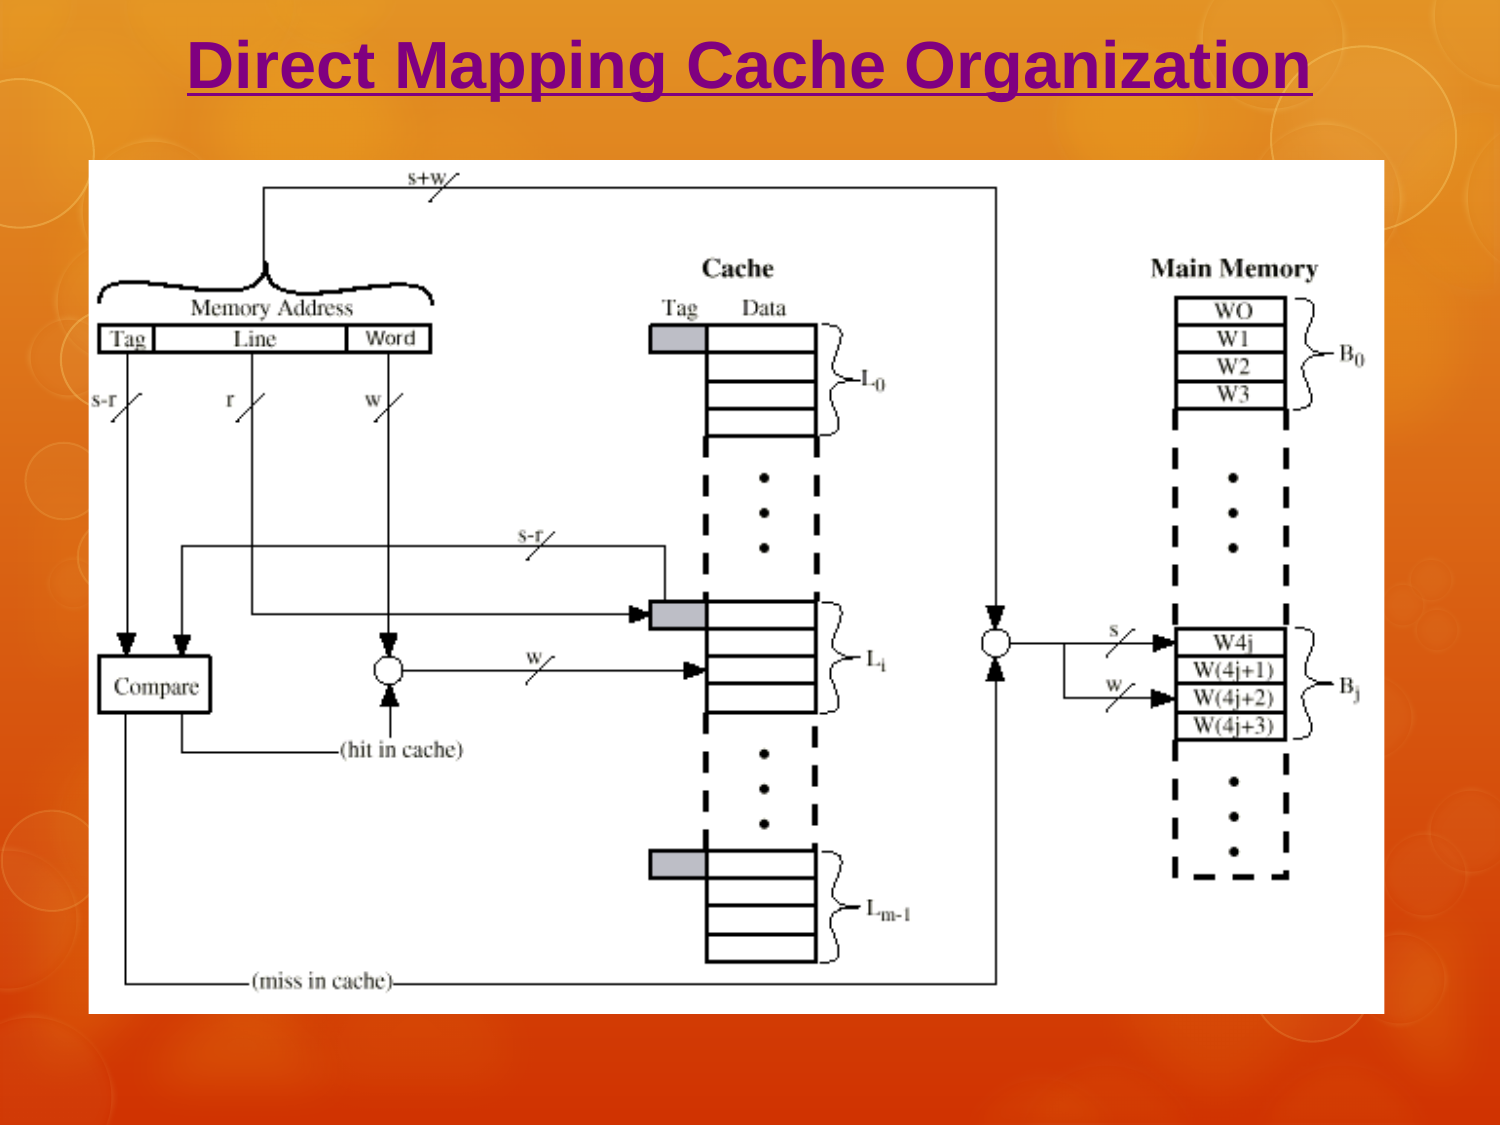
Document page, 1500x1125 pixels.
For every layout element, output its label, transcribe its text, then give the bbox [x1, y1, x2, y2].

picture [87, 160, 1385, 1015]
title Direct Mapping Cache Organization [0, 0, 1500, 125]
